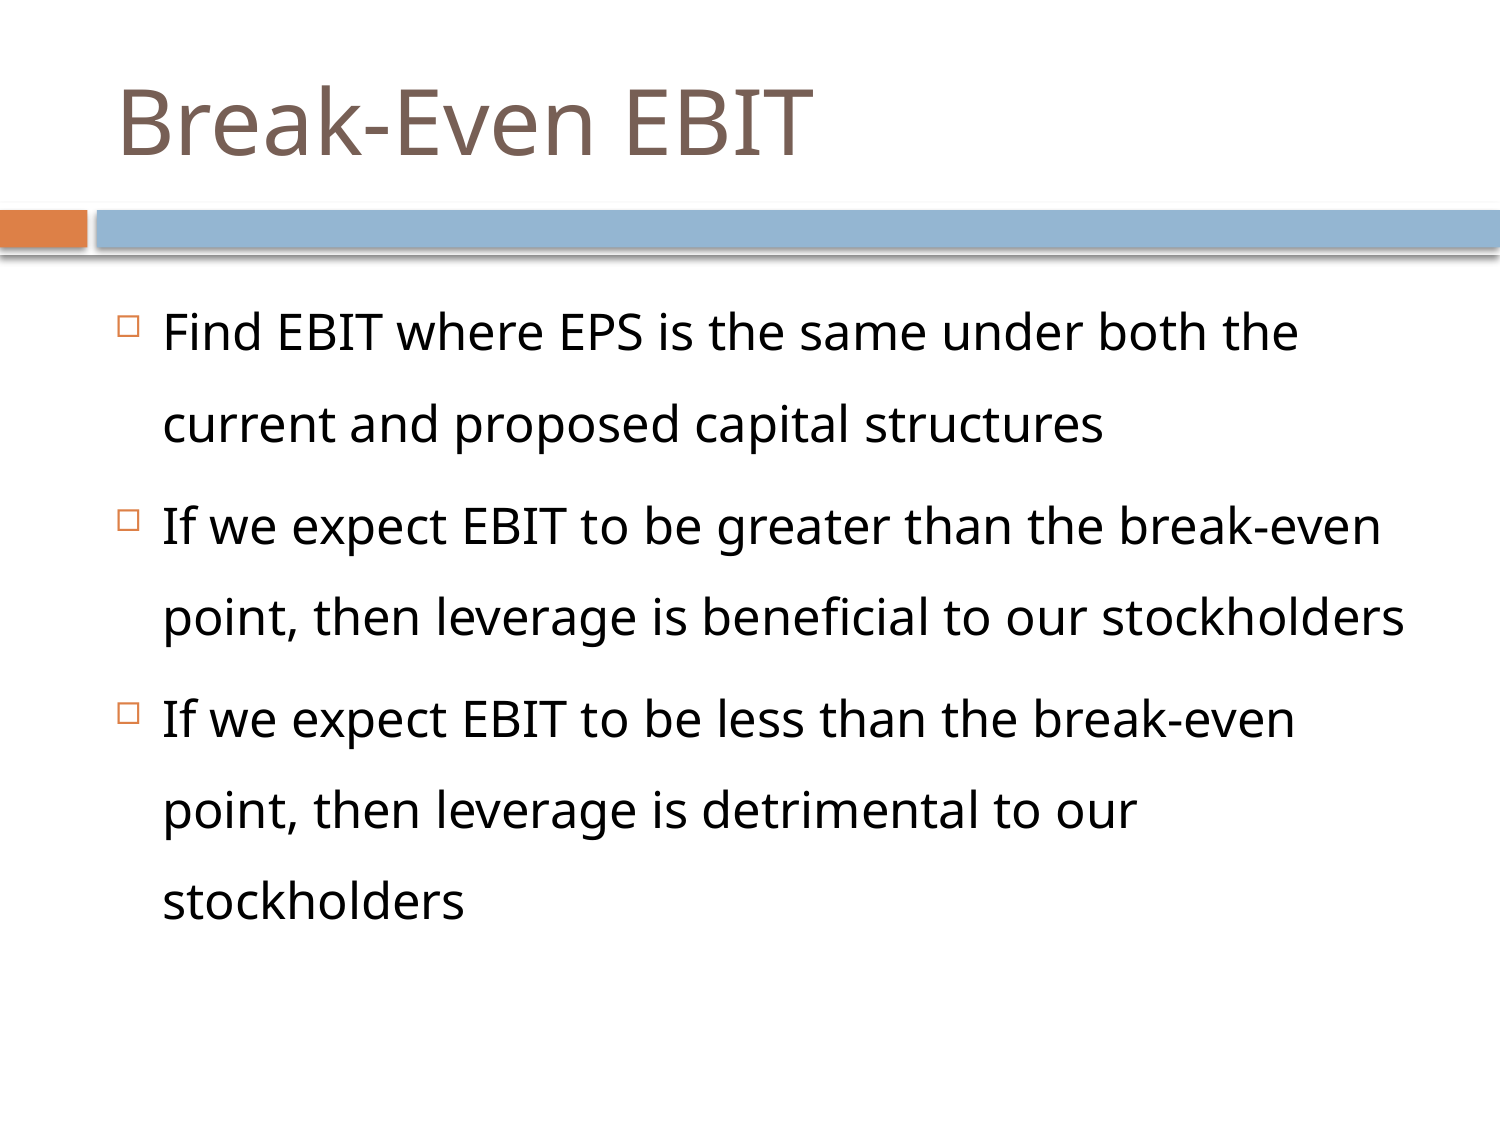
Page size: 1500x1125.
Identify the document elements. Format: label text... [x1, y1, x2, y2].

list Find EBIT where EPS is the same under both the current and proposed capital structures If we expect EBIT to be greater than the break-even point, then leverage is beneficial to our stockholders If we expect EBIT to be less than the break-even point, then leverage is detrimental to our stockholders [100, 262, 1438, 1000]
title Break-Even EBIT [100, 37, 1438, 200]
